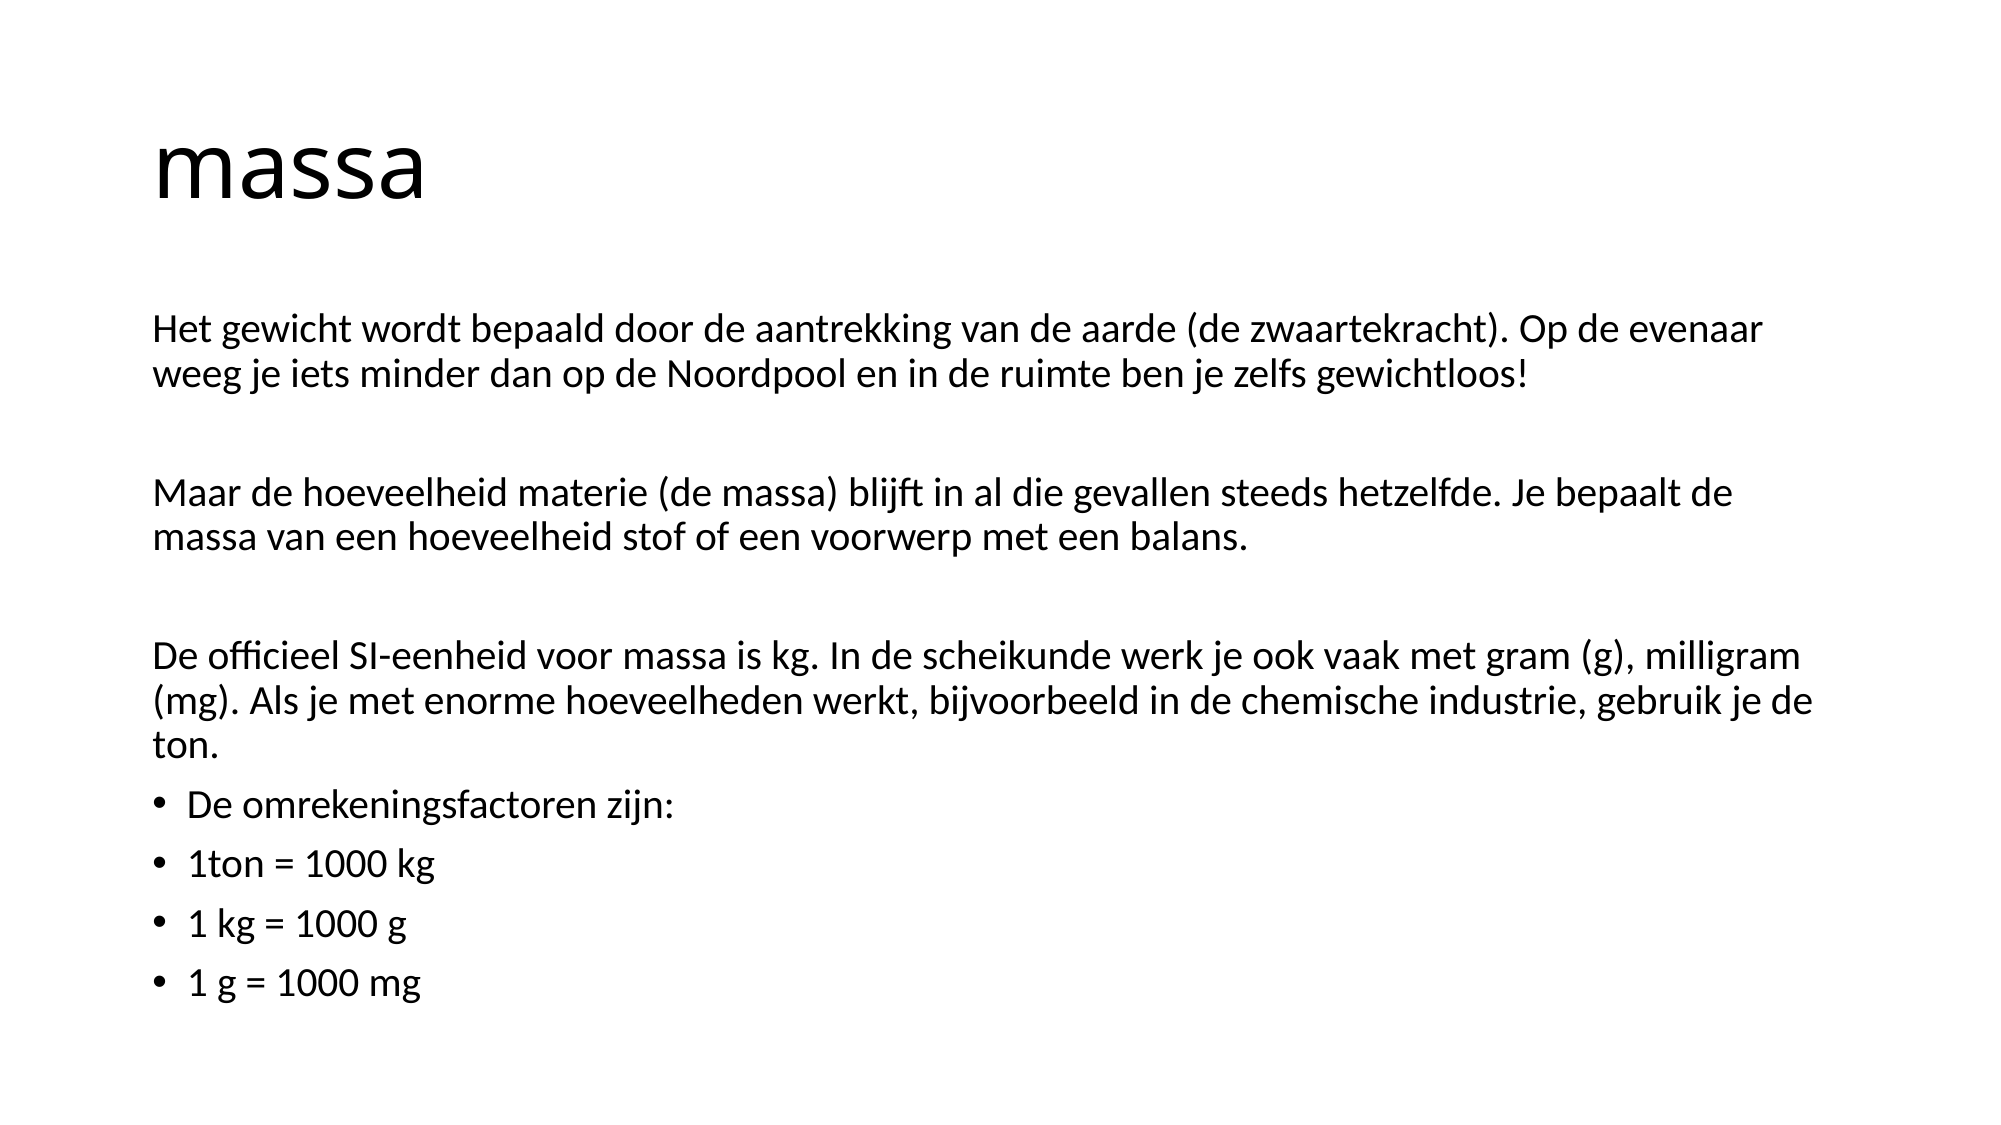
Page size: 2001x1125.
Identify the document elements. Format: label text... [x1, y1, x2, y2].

list Het gewicht wordt bepaald door de aantrekking van de aarde (de zwaartekracht). Op de evenaar weeg je iets minder dan op de Noordpool en in de ruimte ben je zelfs gewichtloos! Maar de hoeveelheid materie (de massa) blijft in al die gevallen steeds hetzelfde. Je bepaalt de massa van een hoeveelheid stof of een voorwerp met een balans. De officieel SI-eenheid voor massa is kg. In de scheikunde werk je ook vaak met gram (g), milligram (mg). Als je met enorme hoeveelheden werkt, bijvoorbeeld in de chemische industrie, gebruik je de ton. De omrekeningsfactoren zijn: 1ton = 1000 kg 1 kg = 1000 g 1 g = 1000 mg [137, 299, 1863, 1014]
title massa [137, 59, 1863, 278]
